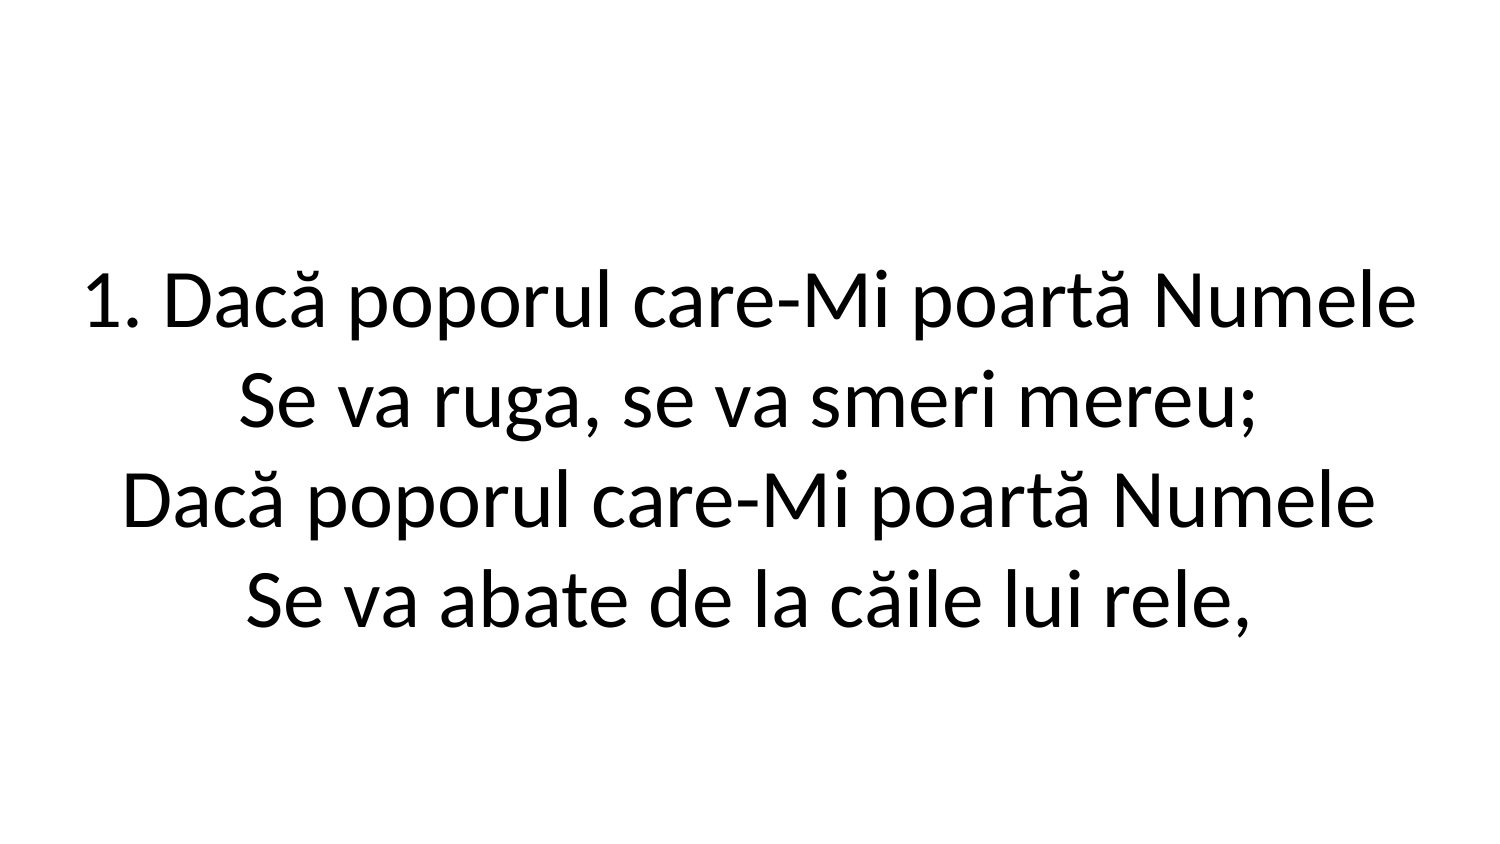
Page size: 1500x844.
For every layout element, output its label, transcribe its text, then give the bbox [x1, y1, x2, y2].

text_box 1. Dacă poporul care-Mi poartă Numele Se va ruga, se va smeri mereu; Dacă poporul care-Mi poartă Numele Se va abate de la căile lui rele, [65, 192, 1435, 652]
